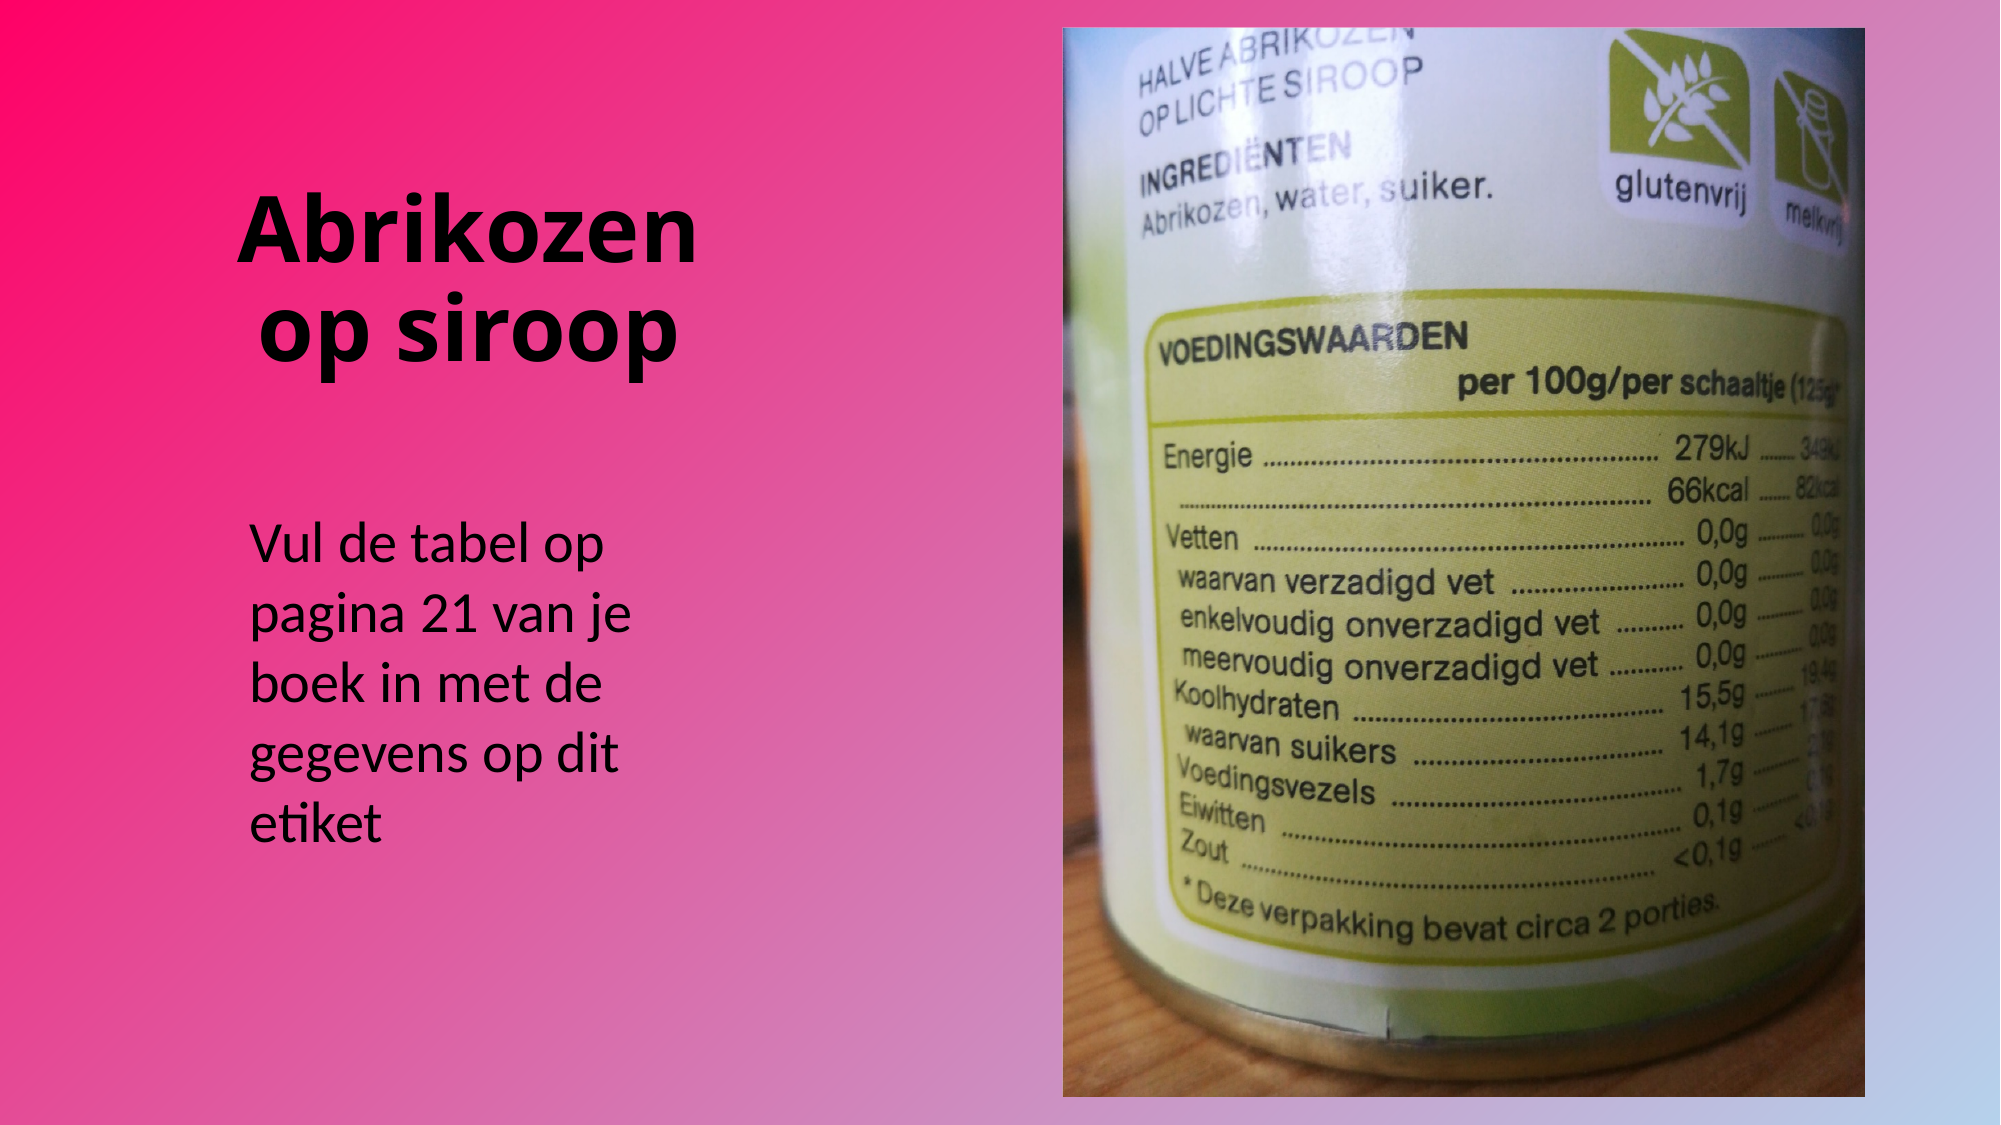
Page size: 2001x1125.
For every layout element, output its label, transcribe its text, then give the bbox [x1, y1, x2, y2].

picture [1063, 963, 1865, 1096]
text_box Vul de tabel op pagina 21 van je boek in met de gegevens op dit etiket [234, 496, 704, 862]
picture [1063, 29, 1865, 160]
title Abrikozen op siroop [205, 173, 734, 392]
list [928, 160, 1999, 963]
